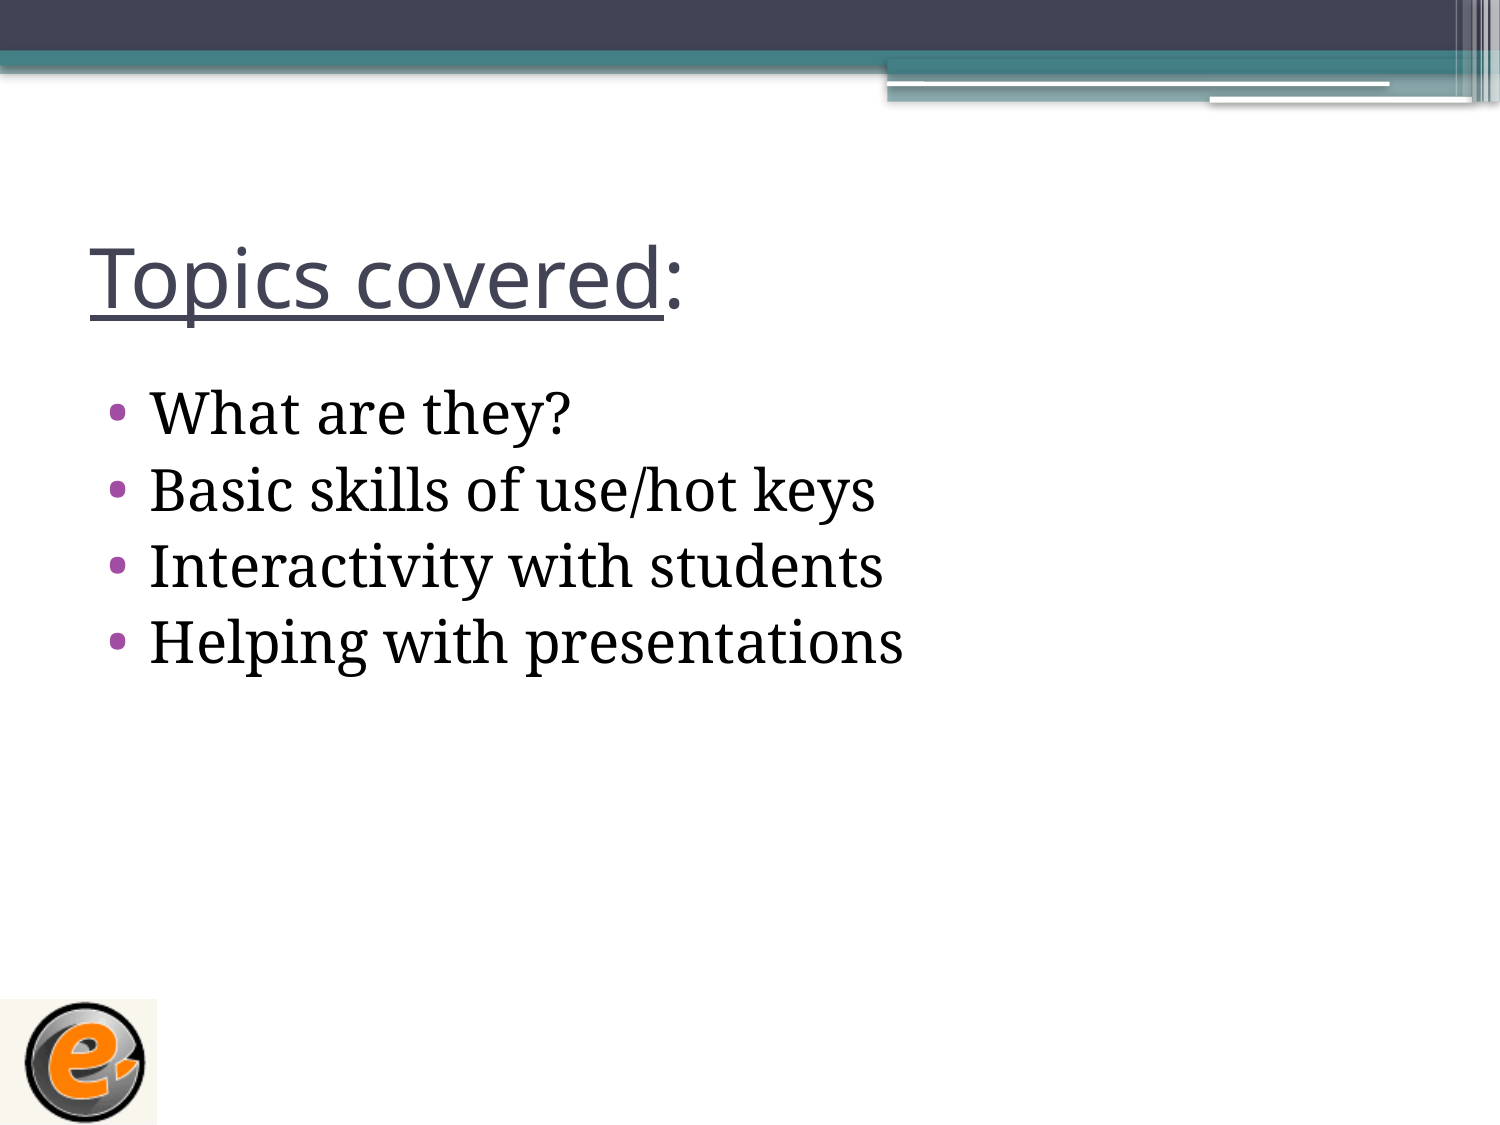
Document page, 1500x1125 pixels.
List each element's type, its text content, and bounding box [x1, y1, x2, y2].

list What are they? Basic skills of use/hot keys Interactivity with students Helping with presentations [75, 368, 1425, 1079]
title Topics covered: [75, 187, 1425, 363]
picture [0, 999, 157, 1125]
